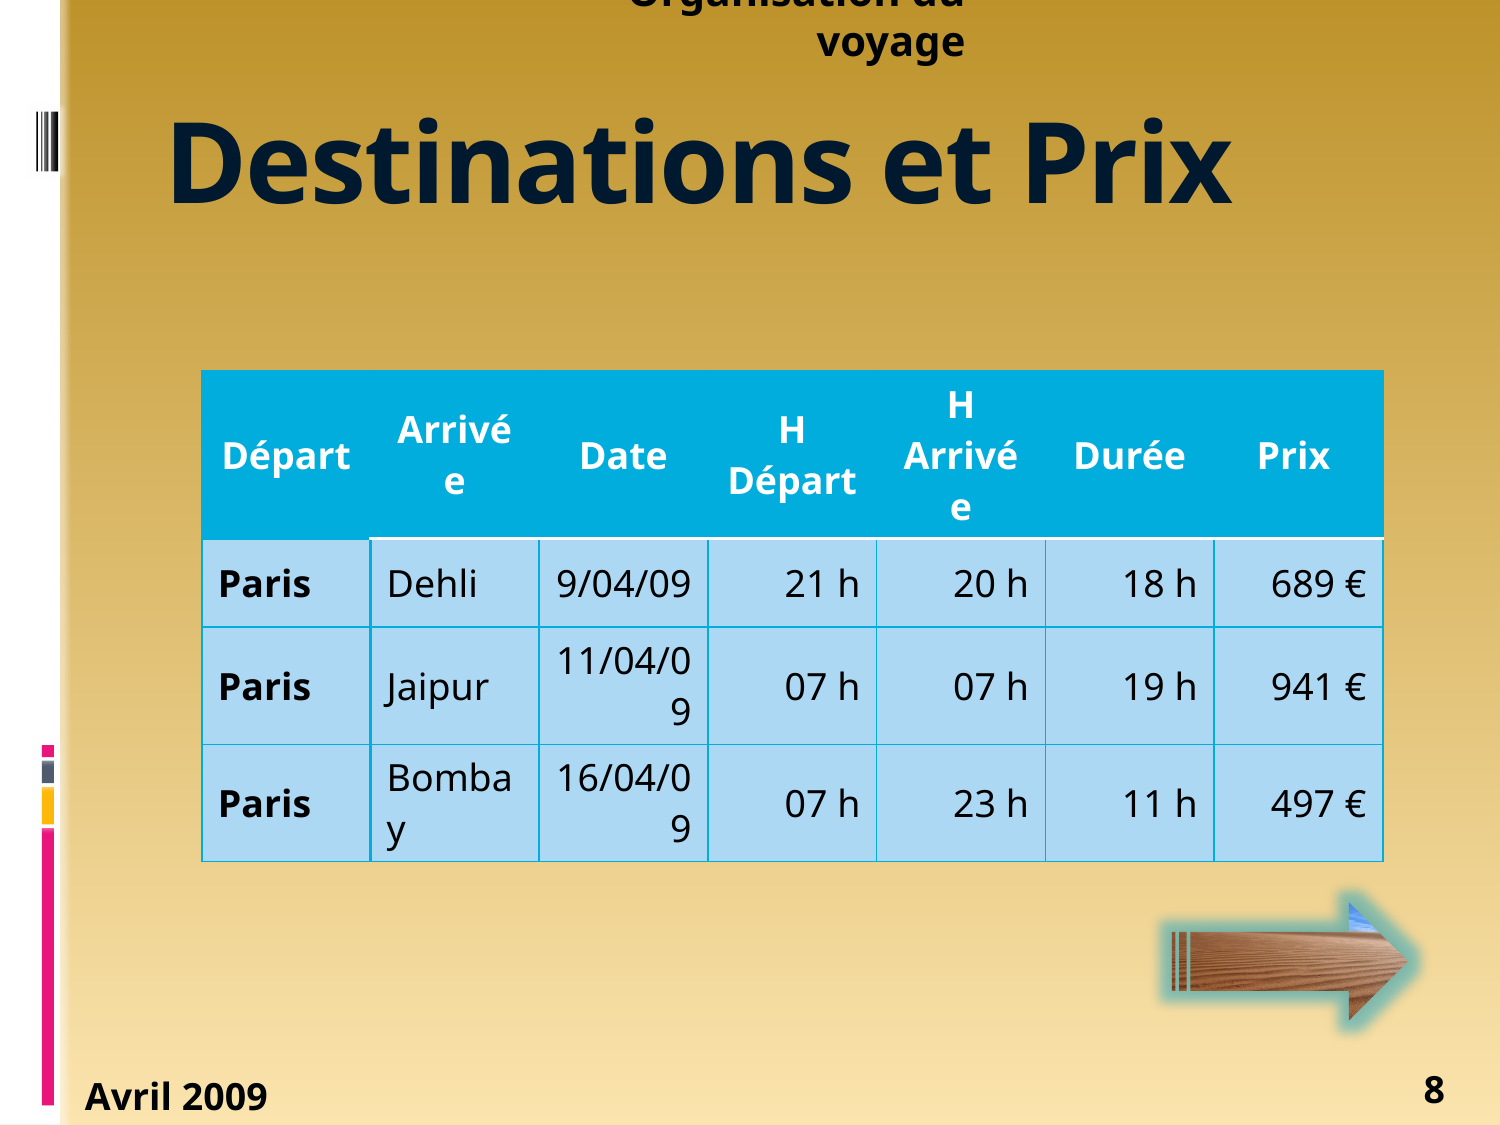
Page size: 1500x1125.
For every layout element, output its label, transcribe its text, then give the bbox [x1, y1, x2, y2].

table_cell 9/04/09 [540, 540, 707, 626]
slide_number Avril 2009 [70, 1065, 340, 1125]
table_header Départ [203, 371, 369, 538]
table_cell Paris [203, 540, 369, 626]
table_header Durée [1046, 371, 1213, 537]
table_cell 23 h [877, 745, 1045, 861]
footer Organisation du voyage [527, 0, 981, 73]
table_cell 07 h [709, 745, 876, 861]
table_cell 16/04/09 [540, 745, 707, 861]
table_cell Paris [203, 745, 369, 861]
table_header H Départ [709, 371, 876, 537]
table_header Arrivée [372, 371, 538, 537]
table_cell Jaipur [372, 628, 538, 744]
table_cell 19 h [1046, 628, 1213, 744]
table_cell 20 h [877, 540, 1045, 626]
title Destinations et Prix [150, 83, 1425, 234]
table_cell 689 € [1215, 540, 1382, 626]
table_cell Bombay [372, 745, 538, 861]
table_header Date [540, 371, 707, 537]
picture [1190, 902, 1409, 1021]
table_cell 11/04/09 [540, 628, 707, 744]
table_cell 07 h [709, 628, 876, 744]
table_cell 18 h [1046, 540, 1213, 626]
table_cell 11 h [1046, 745, 1213, 861]
slide_number 8 [1408, 1055, 1500, 1125]
table_cell 07 h [877, 628, 1045, 744]
table_header H Arrivée [877, 371, 1045, 537]
table_cell 21 h [709, 540, 876, 626]
table_cell Dehli [372, 540, 538, 626]
table_cell 497 € [1215, 745, 1382, 861]
picture [1179, 931, 1187, 991]
table_cell Paris [203, 628, 369, 744]
table_header Prix [1215, 371, 1382, 537]
picture [1171, 931, 1176, 991]
table_cell 941 € [1215, 628, 1382, 744]
